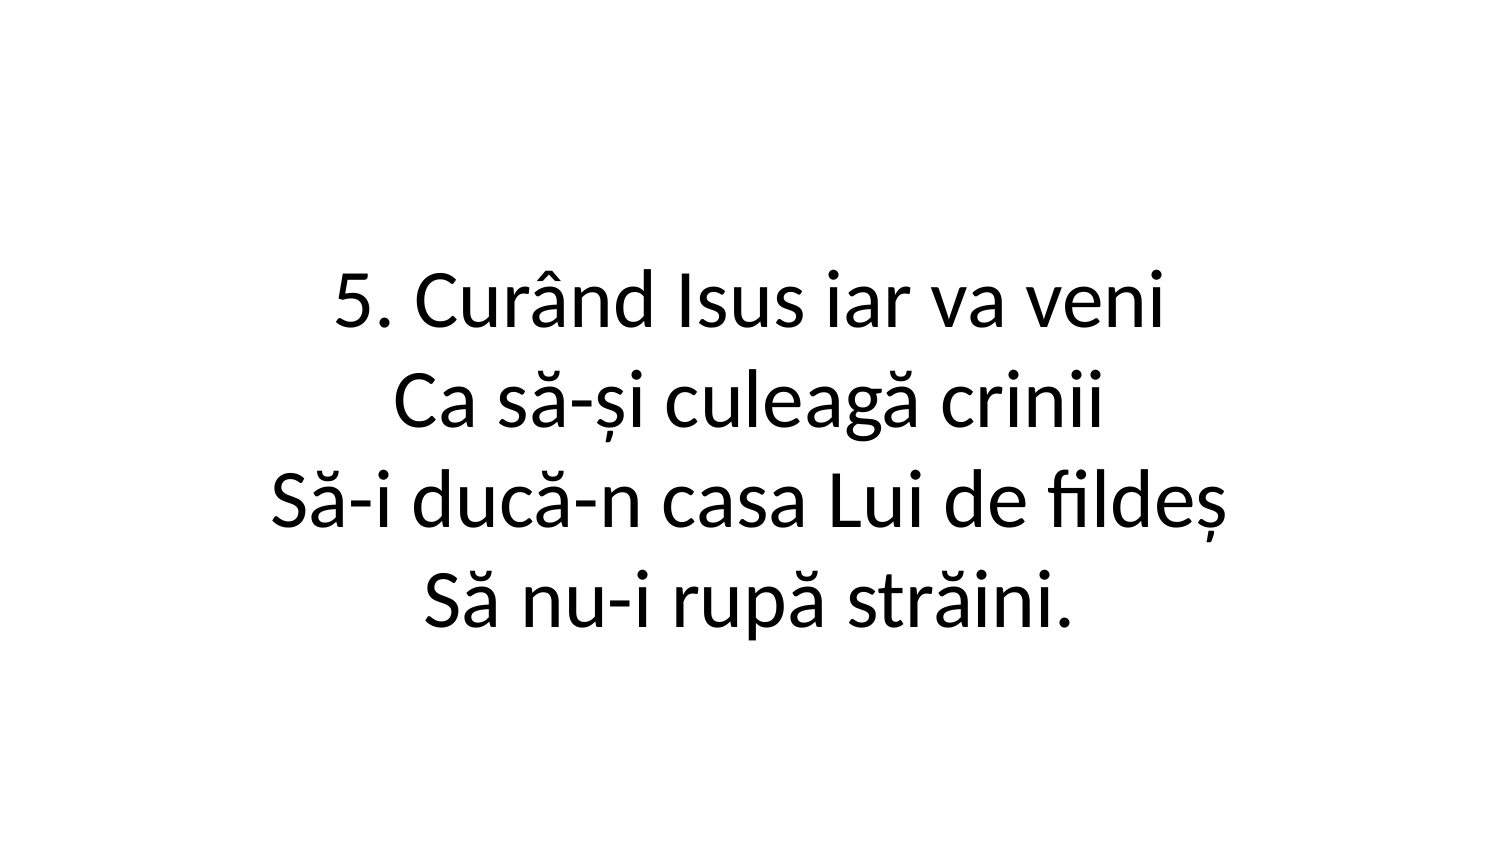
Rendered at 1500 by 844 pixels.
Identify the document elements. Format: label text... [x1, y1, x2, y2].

text_box 5. Curând Isus iar va veni Ca să-și culeagă crinii Să-i ducă-n casa Lui de fildeș Să nu-i rupă străini. [255, 192, 1245, 652]
